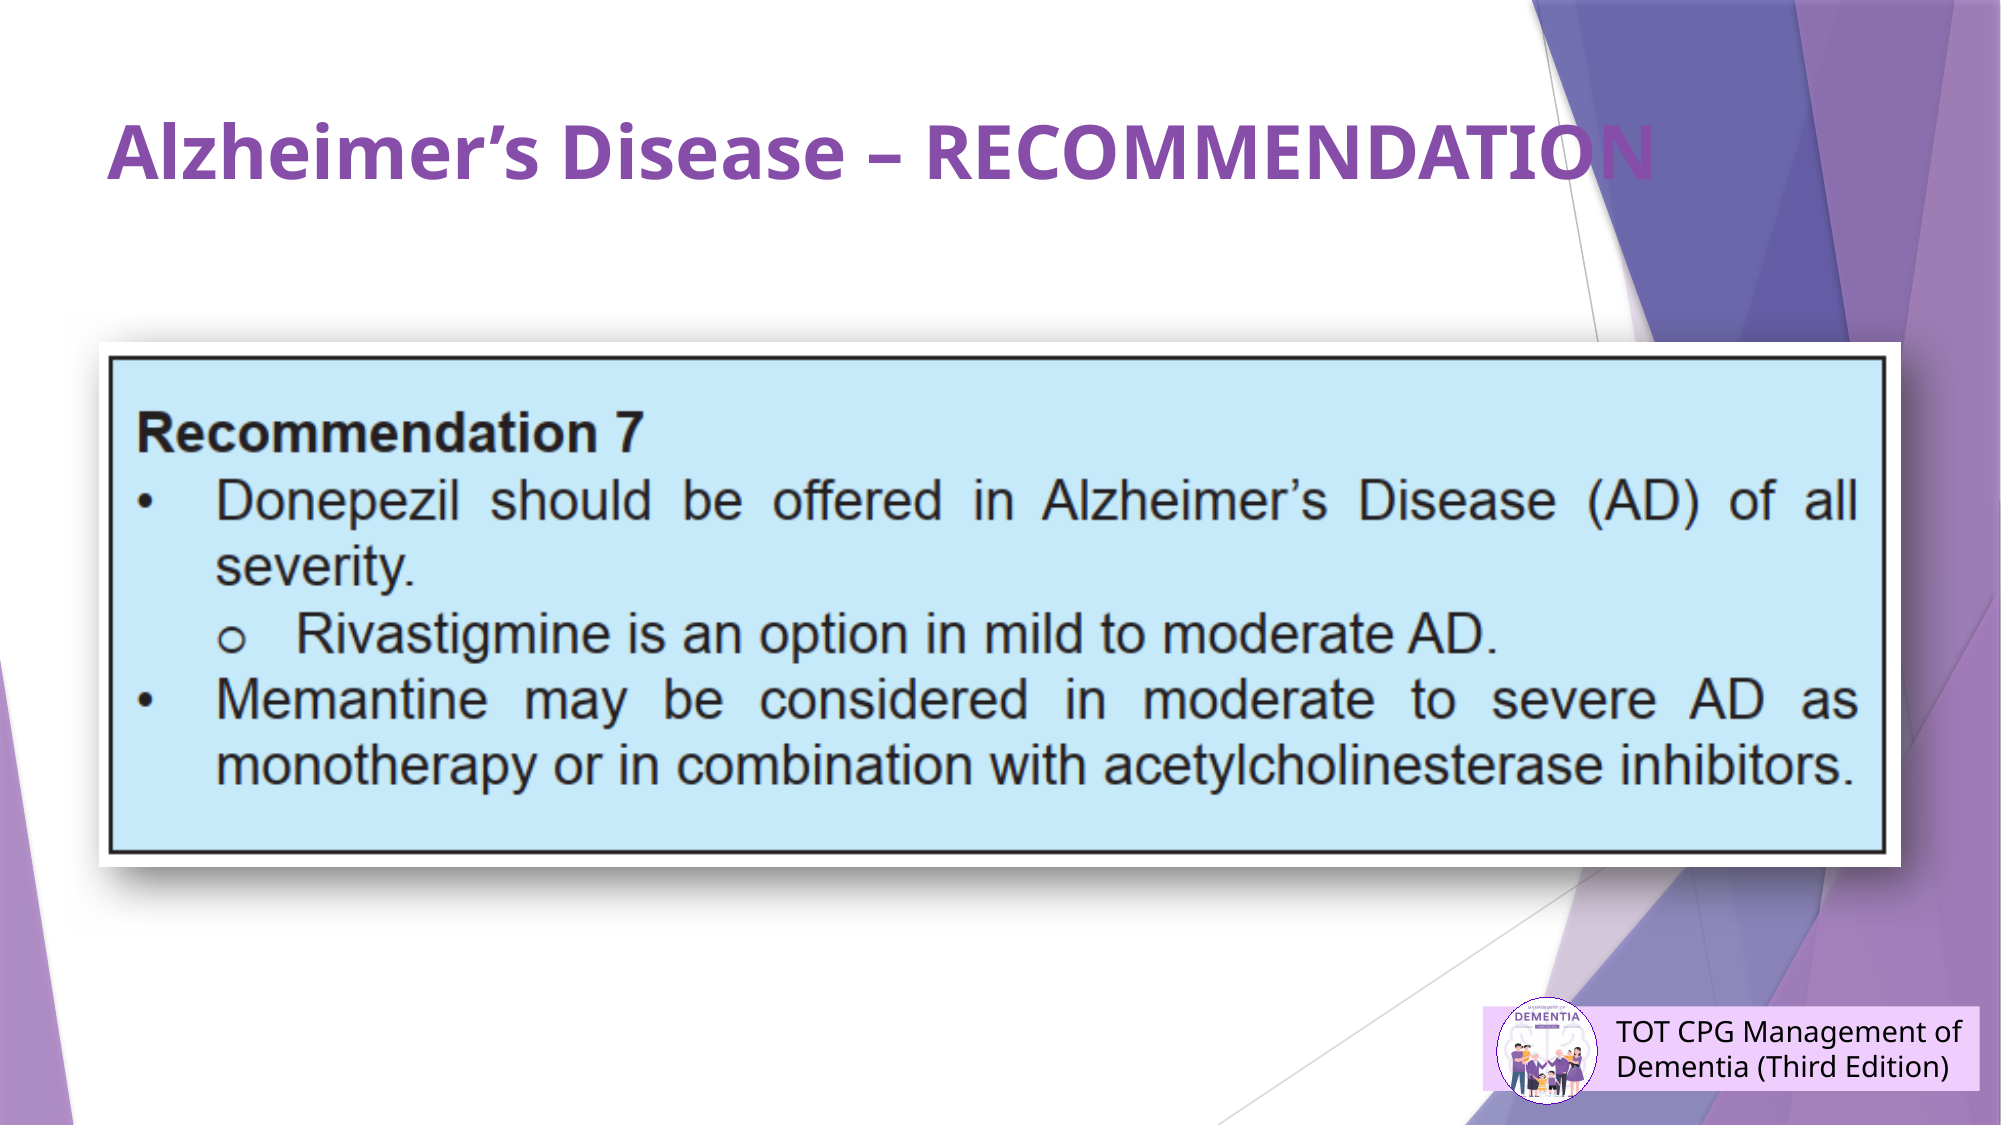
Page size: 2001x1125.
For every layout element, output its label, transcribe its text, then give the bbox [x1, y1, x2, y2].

picture [98, 342, 1902, 868]
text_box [1482, 996, 1981, 1105]
title Alzheimer’s Disease – RECOMMENDATION [92, 96, 1821, 314]
